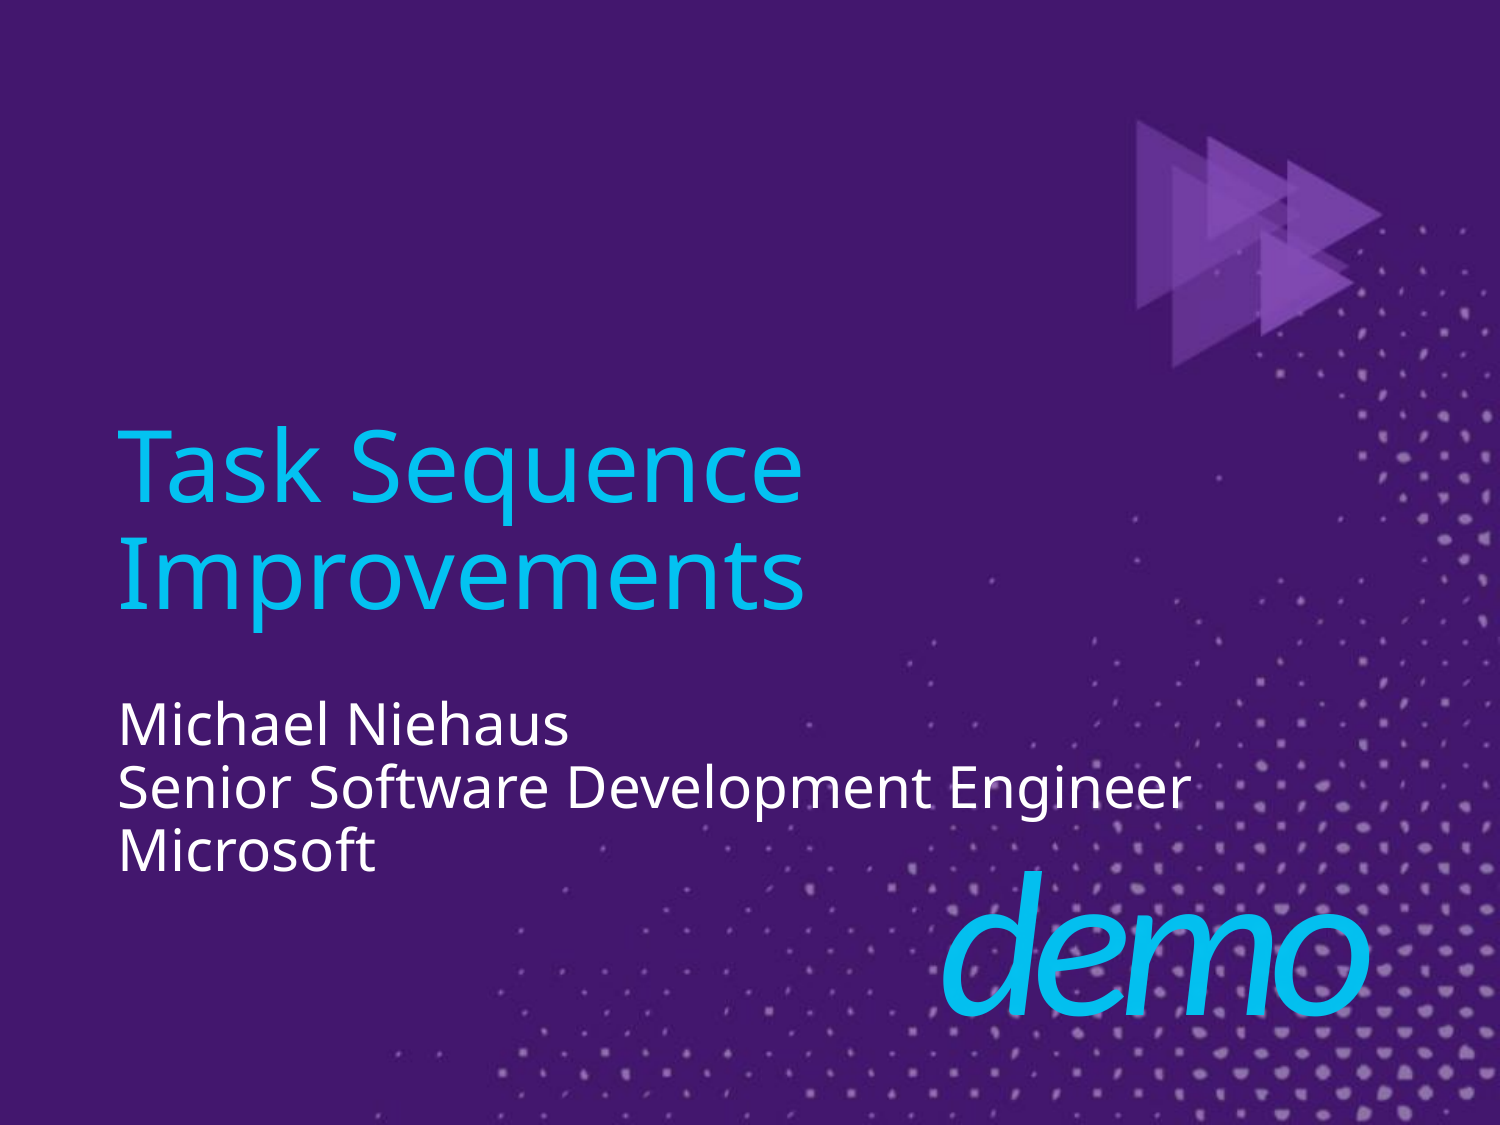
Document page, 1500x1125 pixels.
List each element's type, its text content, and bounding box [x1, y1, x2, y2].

picture [0, 0, 1500, 1125]
subtitle Michael Niehaus Senior Software Development Engineer Microsoft [102, 687, 1251, 764]
list demo [131, 800, 1392, 1027]
title Task Sequence Improvements [102, 398, 1251, 649]
